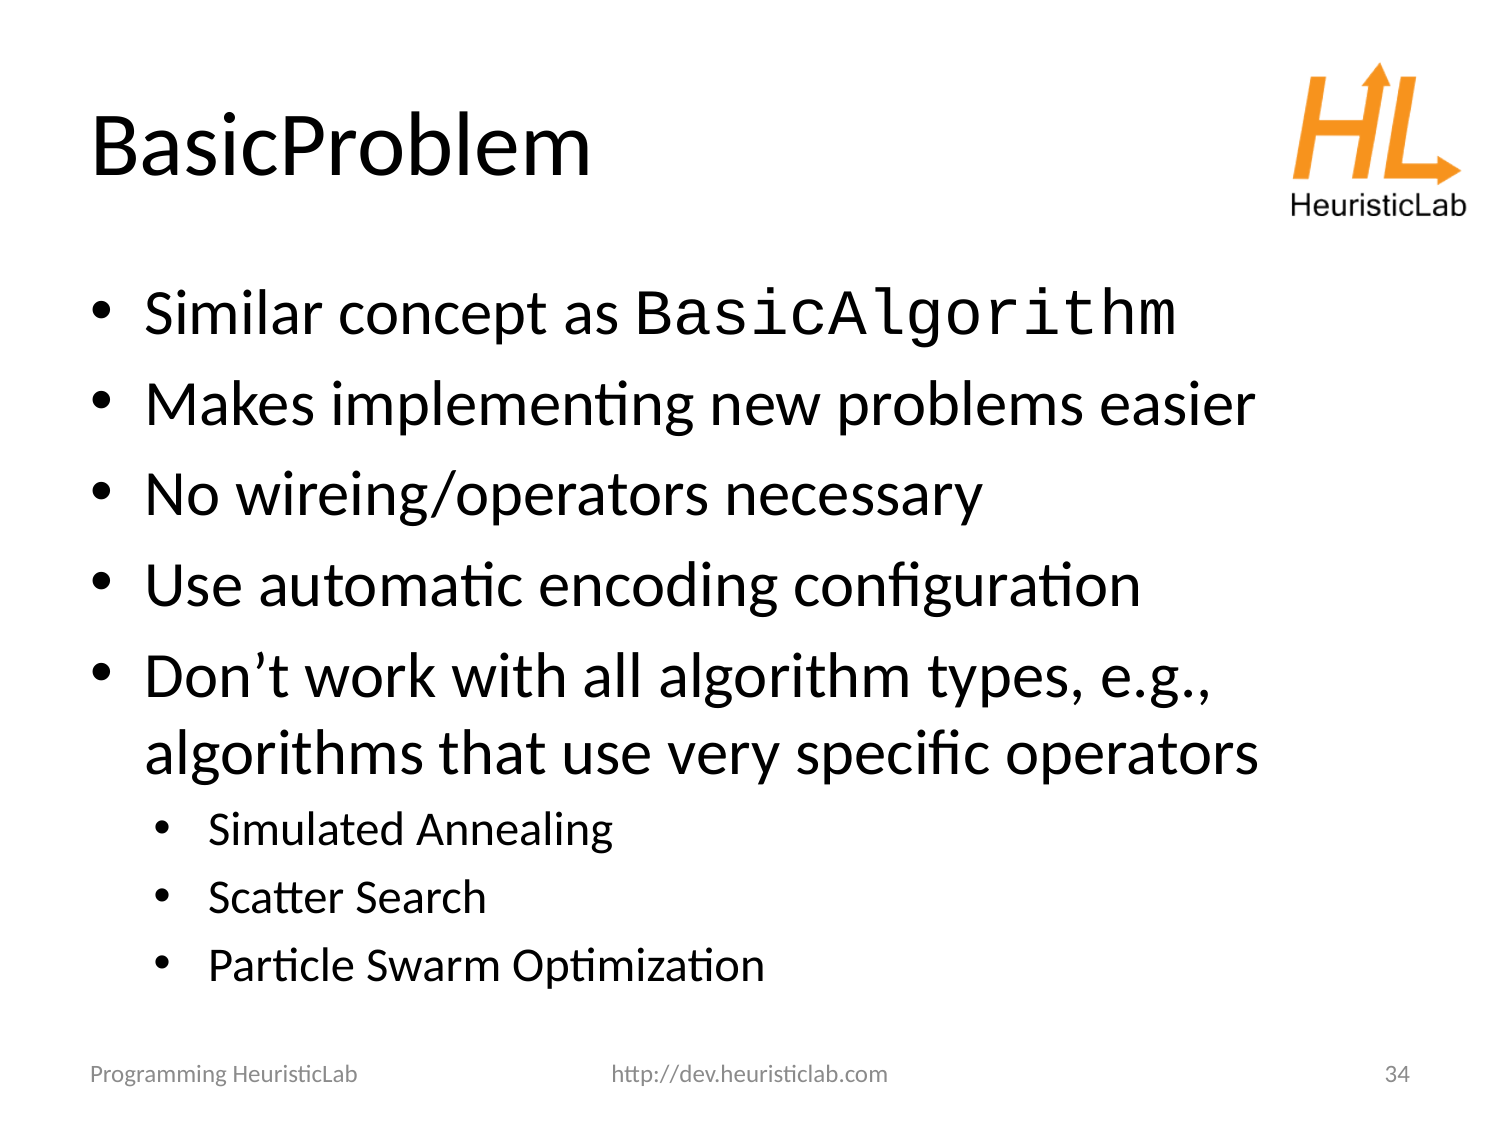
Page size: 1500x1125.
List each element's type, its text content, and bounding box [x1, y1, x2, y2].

slide_number Programming HeuristicLab [75, 1042, 425, 1103]
list Similar concept as BasicAlgorithm Makes implementing new problems easier No wireing/operators necessary Use automatic encoding configuration Don’t work with all algorithm types, e.g., algorithms that use very specific operators Simulated Annealing Scatter Search Particle Swarm Optimization [75, 262, 1425, 1005]
slide_number 34 [1074, 1042, 1425, 1103]
title BasicProblem [75, 45, 1282, 233]
picture [1281, 27, 1474, 244]
footer http://dev.heuristiclab.com [512, 1042, 988, 1103]
